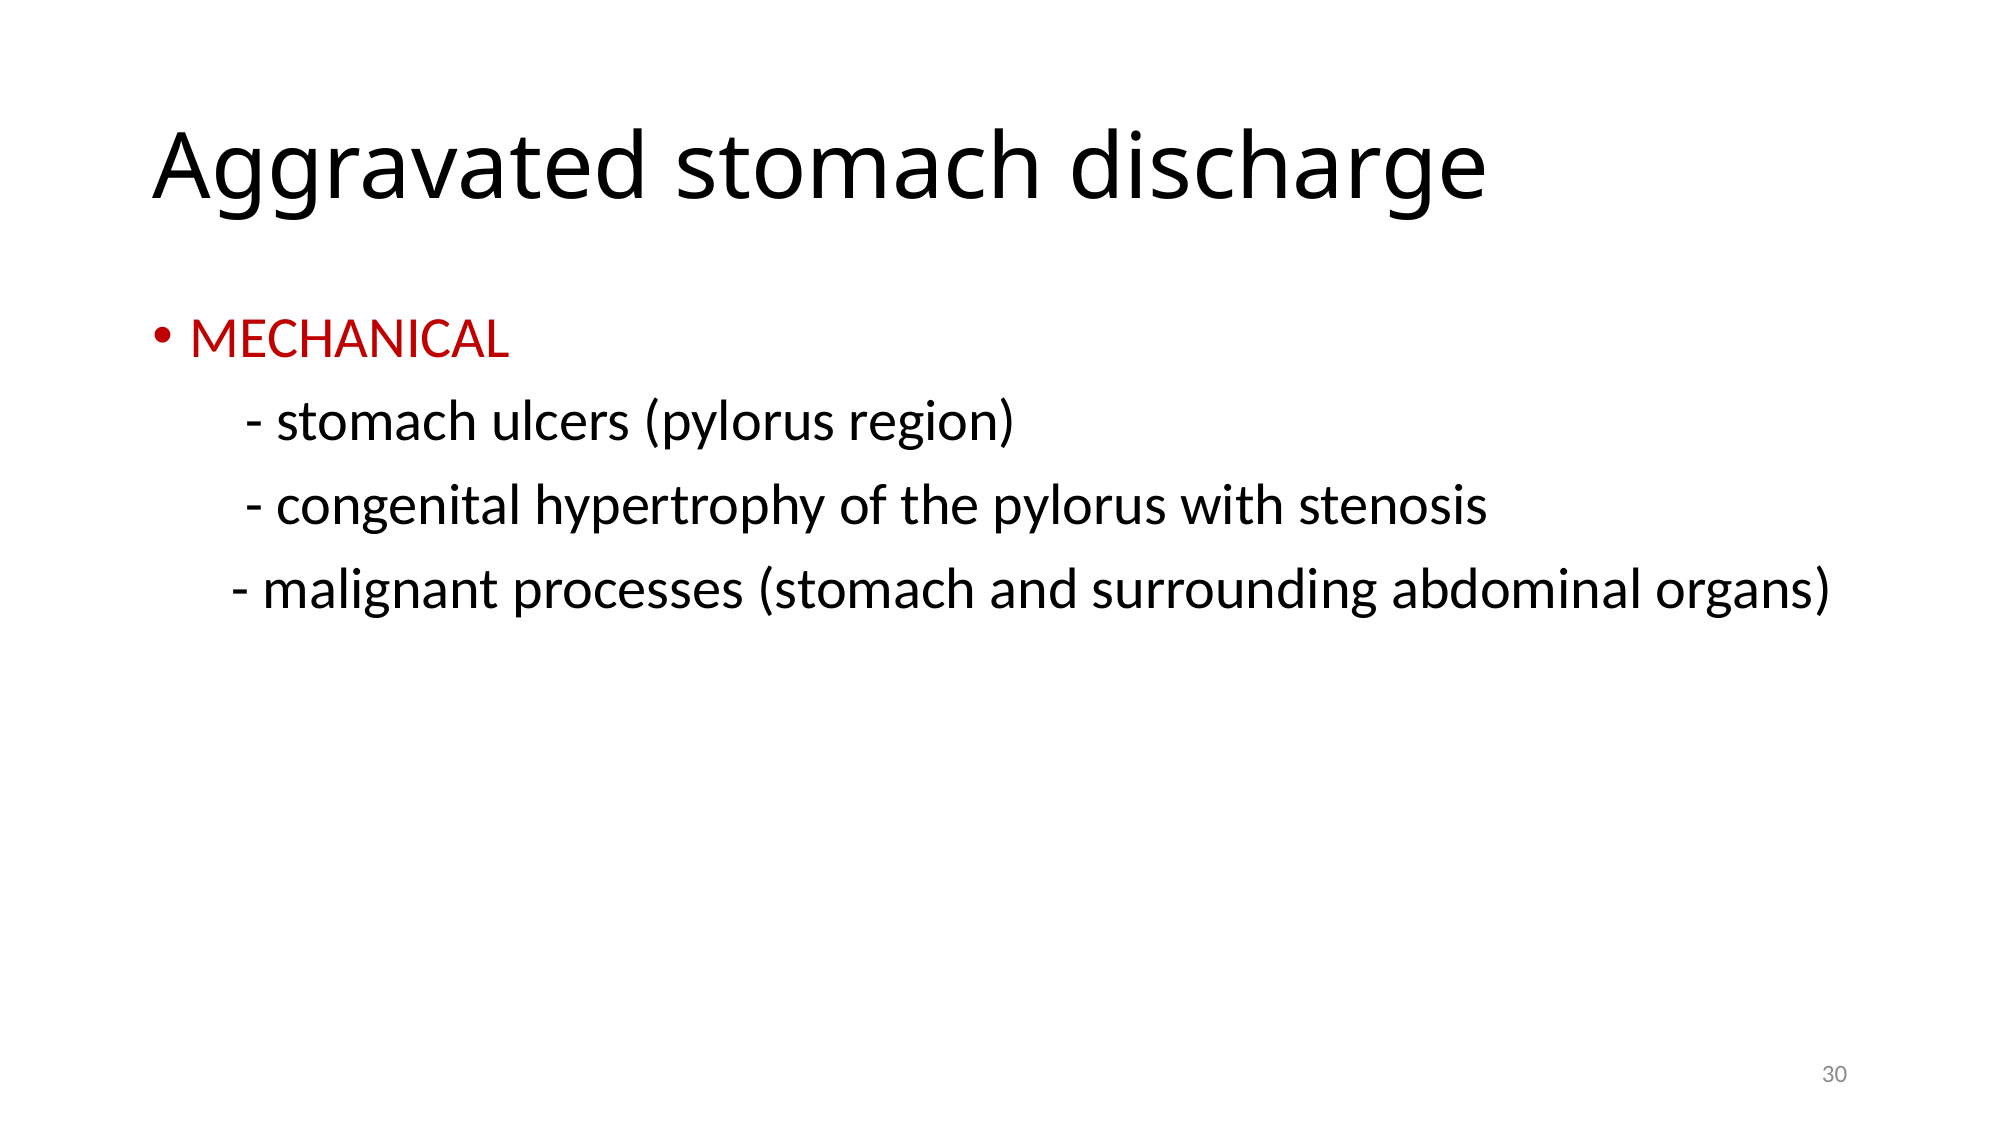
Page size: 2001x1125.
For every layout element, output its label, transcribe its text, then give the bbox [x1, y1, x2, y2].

slide_number 30 [1412, 1042, 1863, 1103]
title Aggravated stomach discharge [137, 59, 1863, 278]
list MECHANICAL - stomach ulcers (pylorus region) - congenital hypertrophy of the pylorus with stenosis - malignant processes (stomach and surrounding abdominal organs) [137, 299, 1863, 1014]
